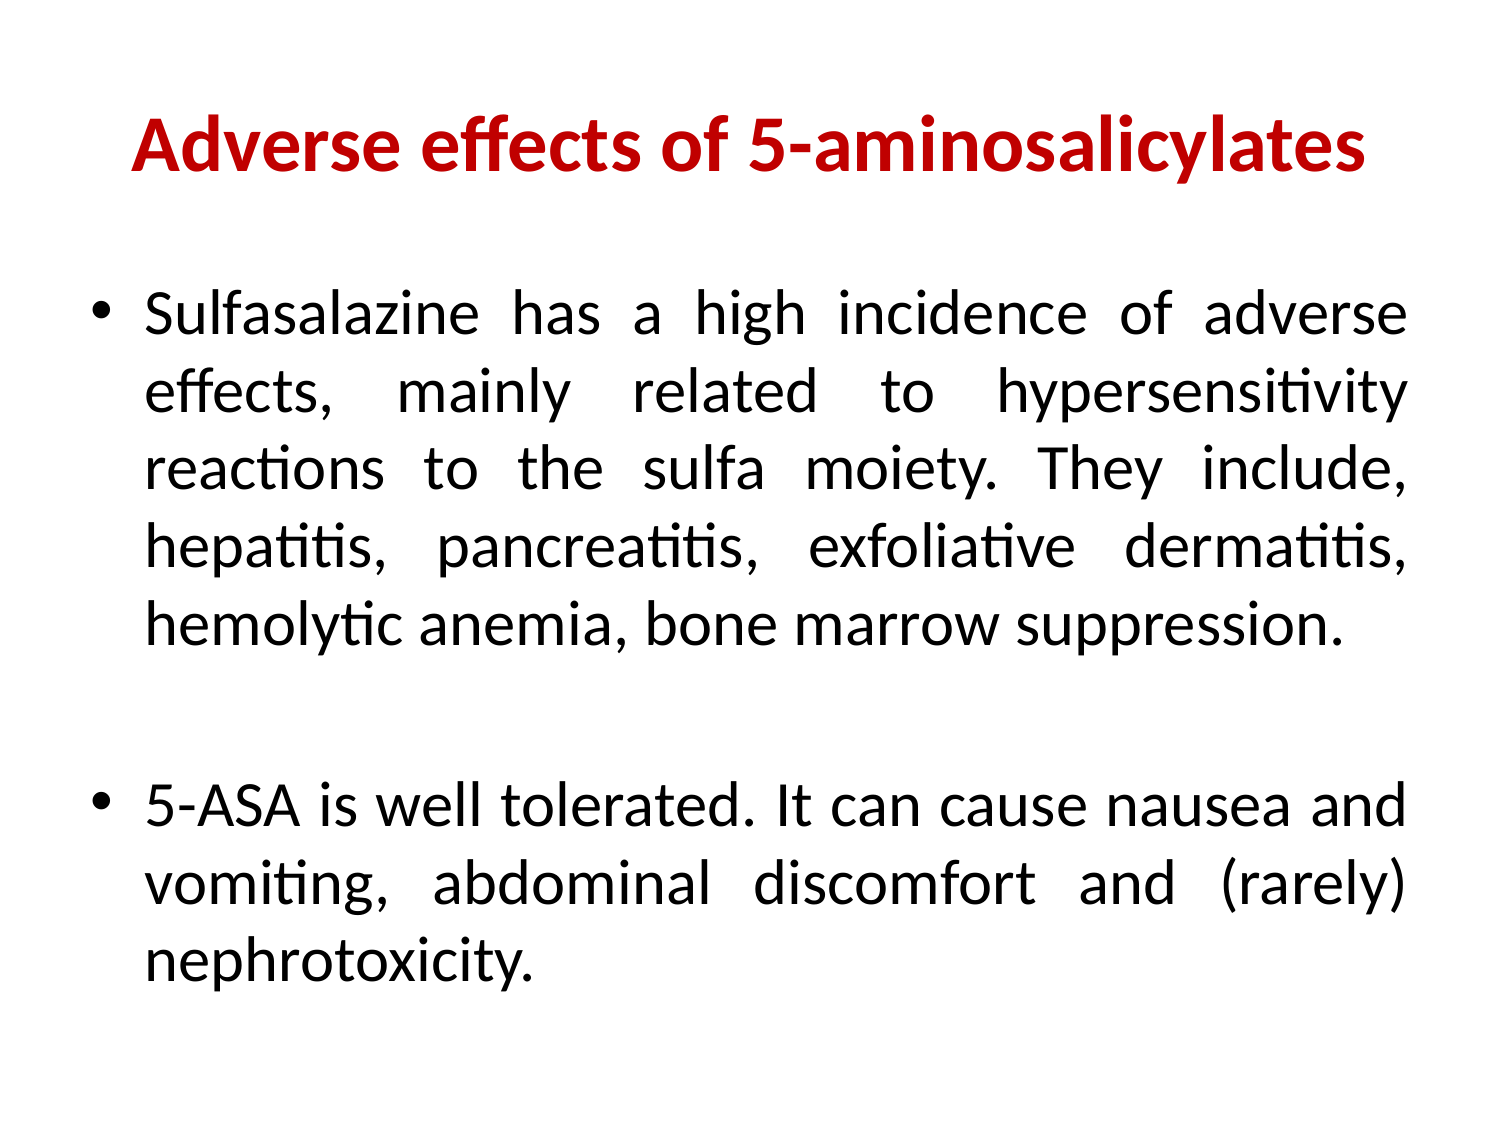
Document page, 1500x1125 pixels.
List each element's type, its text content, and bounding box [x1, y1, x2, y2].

title Adverse effects of 5-aminosalicylates [75, 45, 1425, 233]
list Sulfasalazine has a high incidence of adverse effects, mainly related to hypersensitivity reactions to the sulfa moiety. They include, hepatitis, pancreatitis, exfoliative dermatitis, hemolytic anemia, bone marrow suppression. 5-ASA is well tolerated. It can cause nausea and vomiting, abdominal discomfort and (rarely) nephrotoxicity. [75, 262, 1425, 1005]
